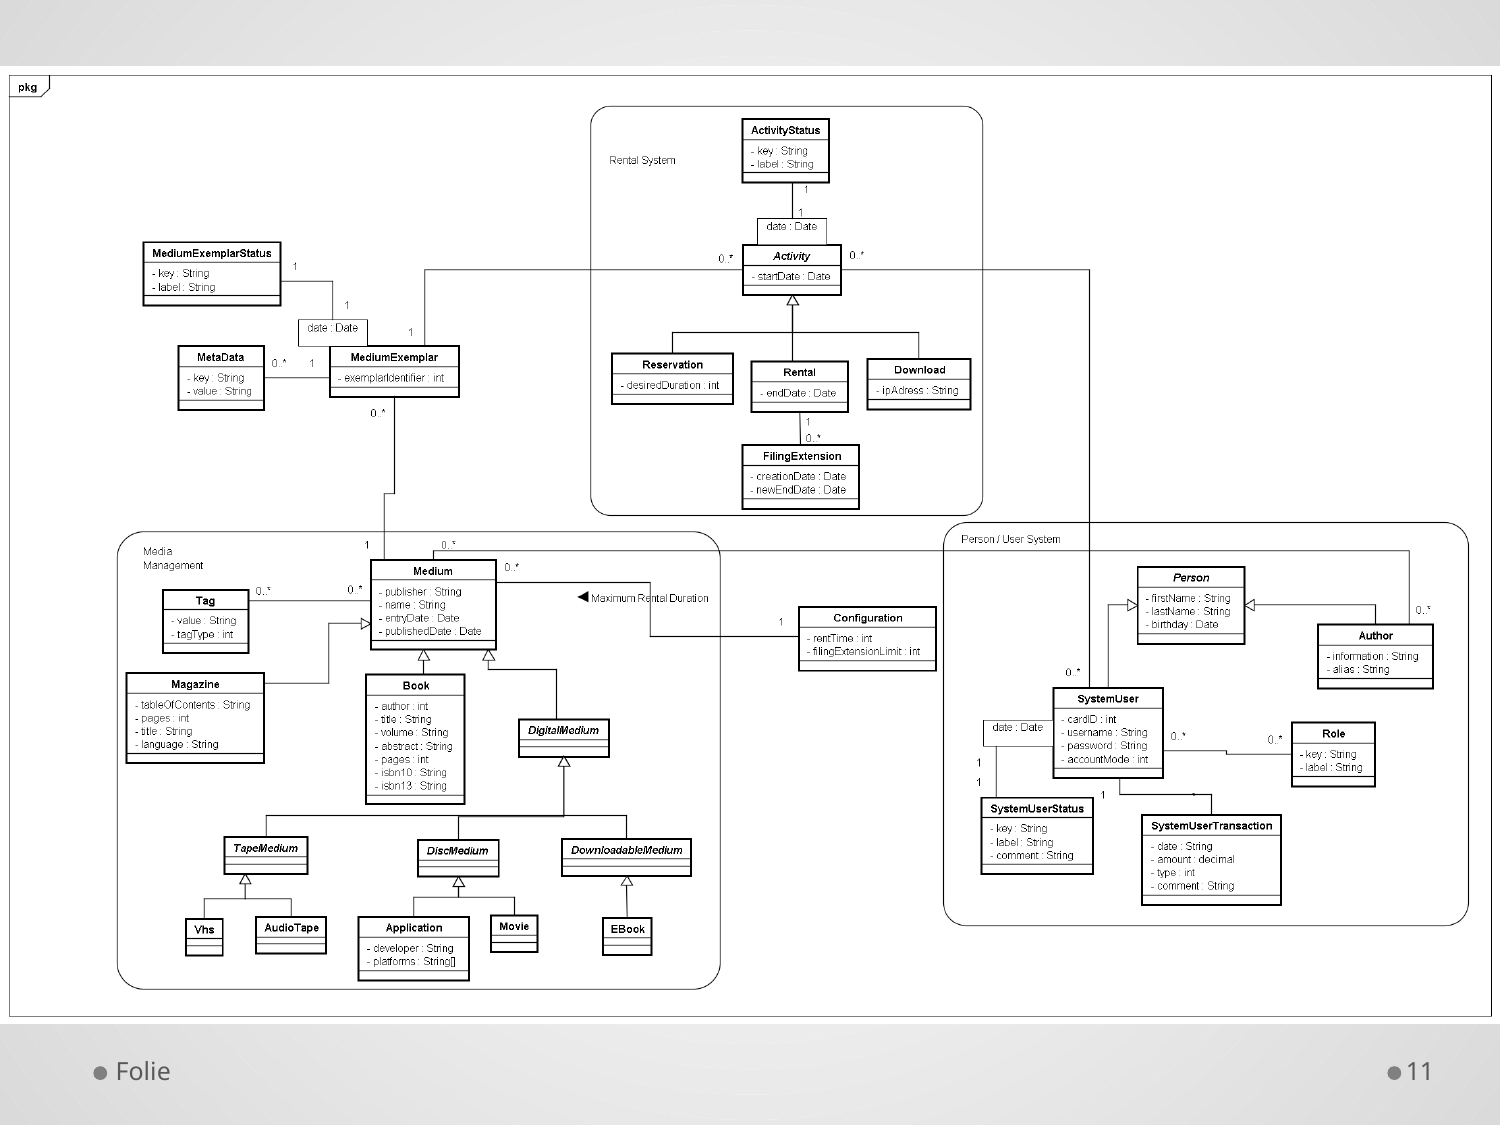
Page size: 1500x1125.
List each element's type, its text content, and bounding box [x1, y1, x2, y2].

picture [0, 66, 1500, 1024]
slide_number 11 [1401, 1042, 1494, 1103]
footer Folie [108, 1042, 576, 1103]
